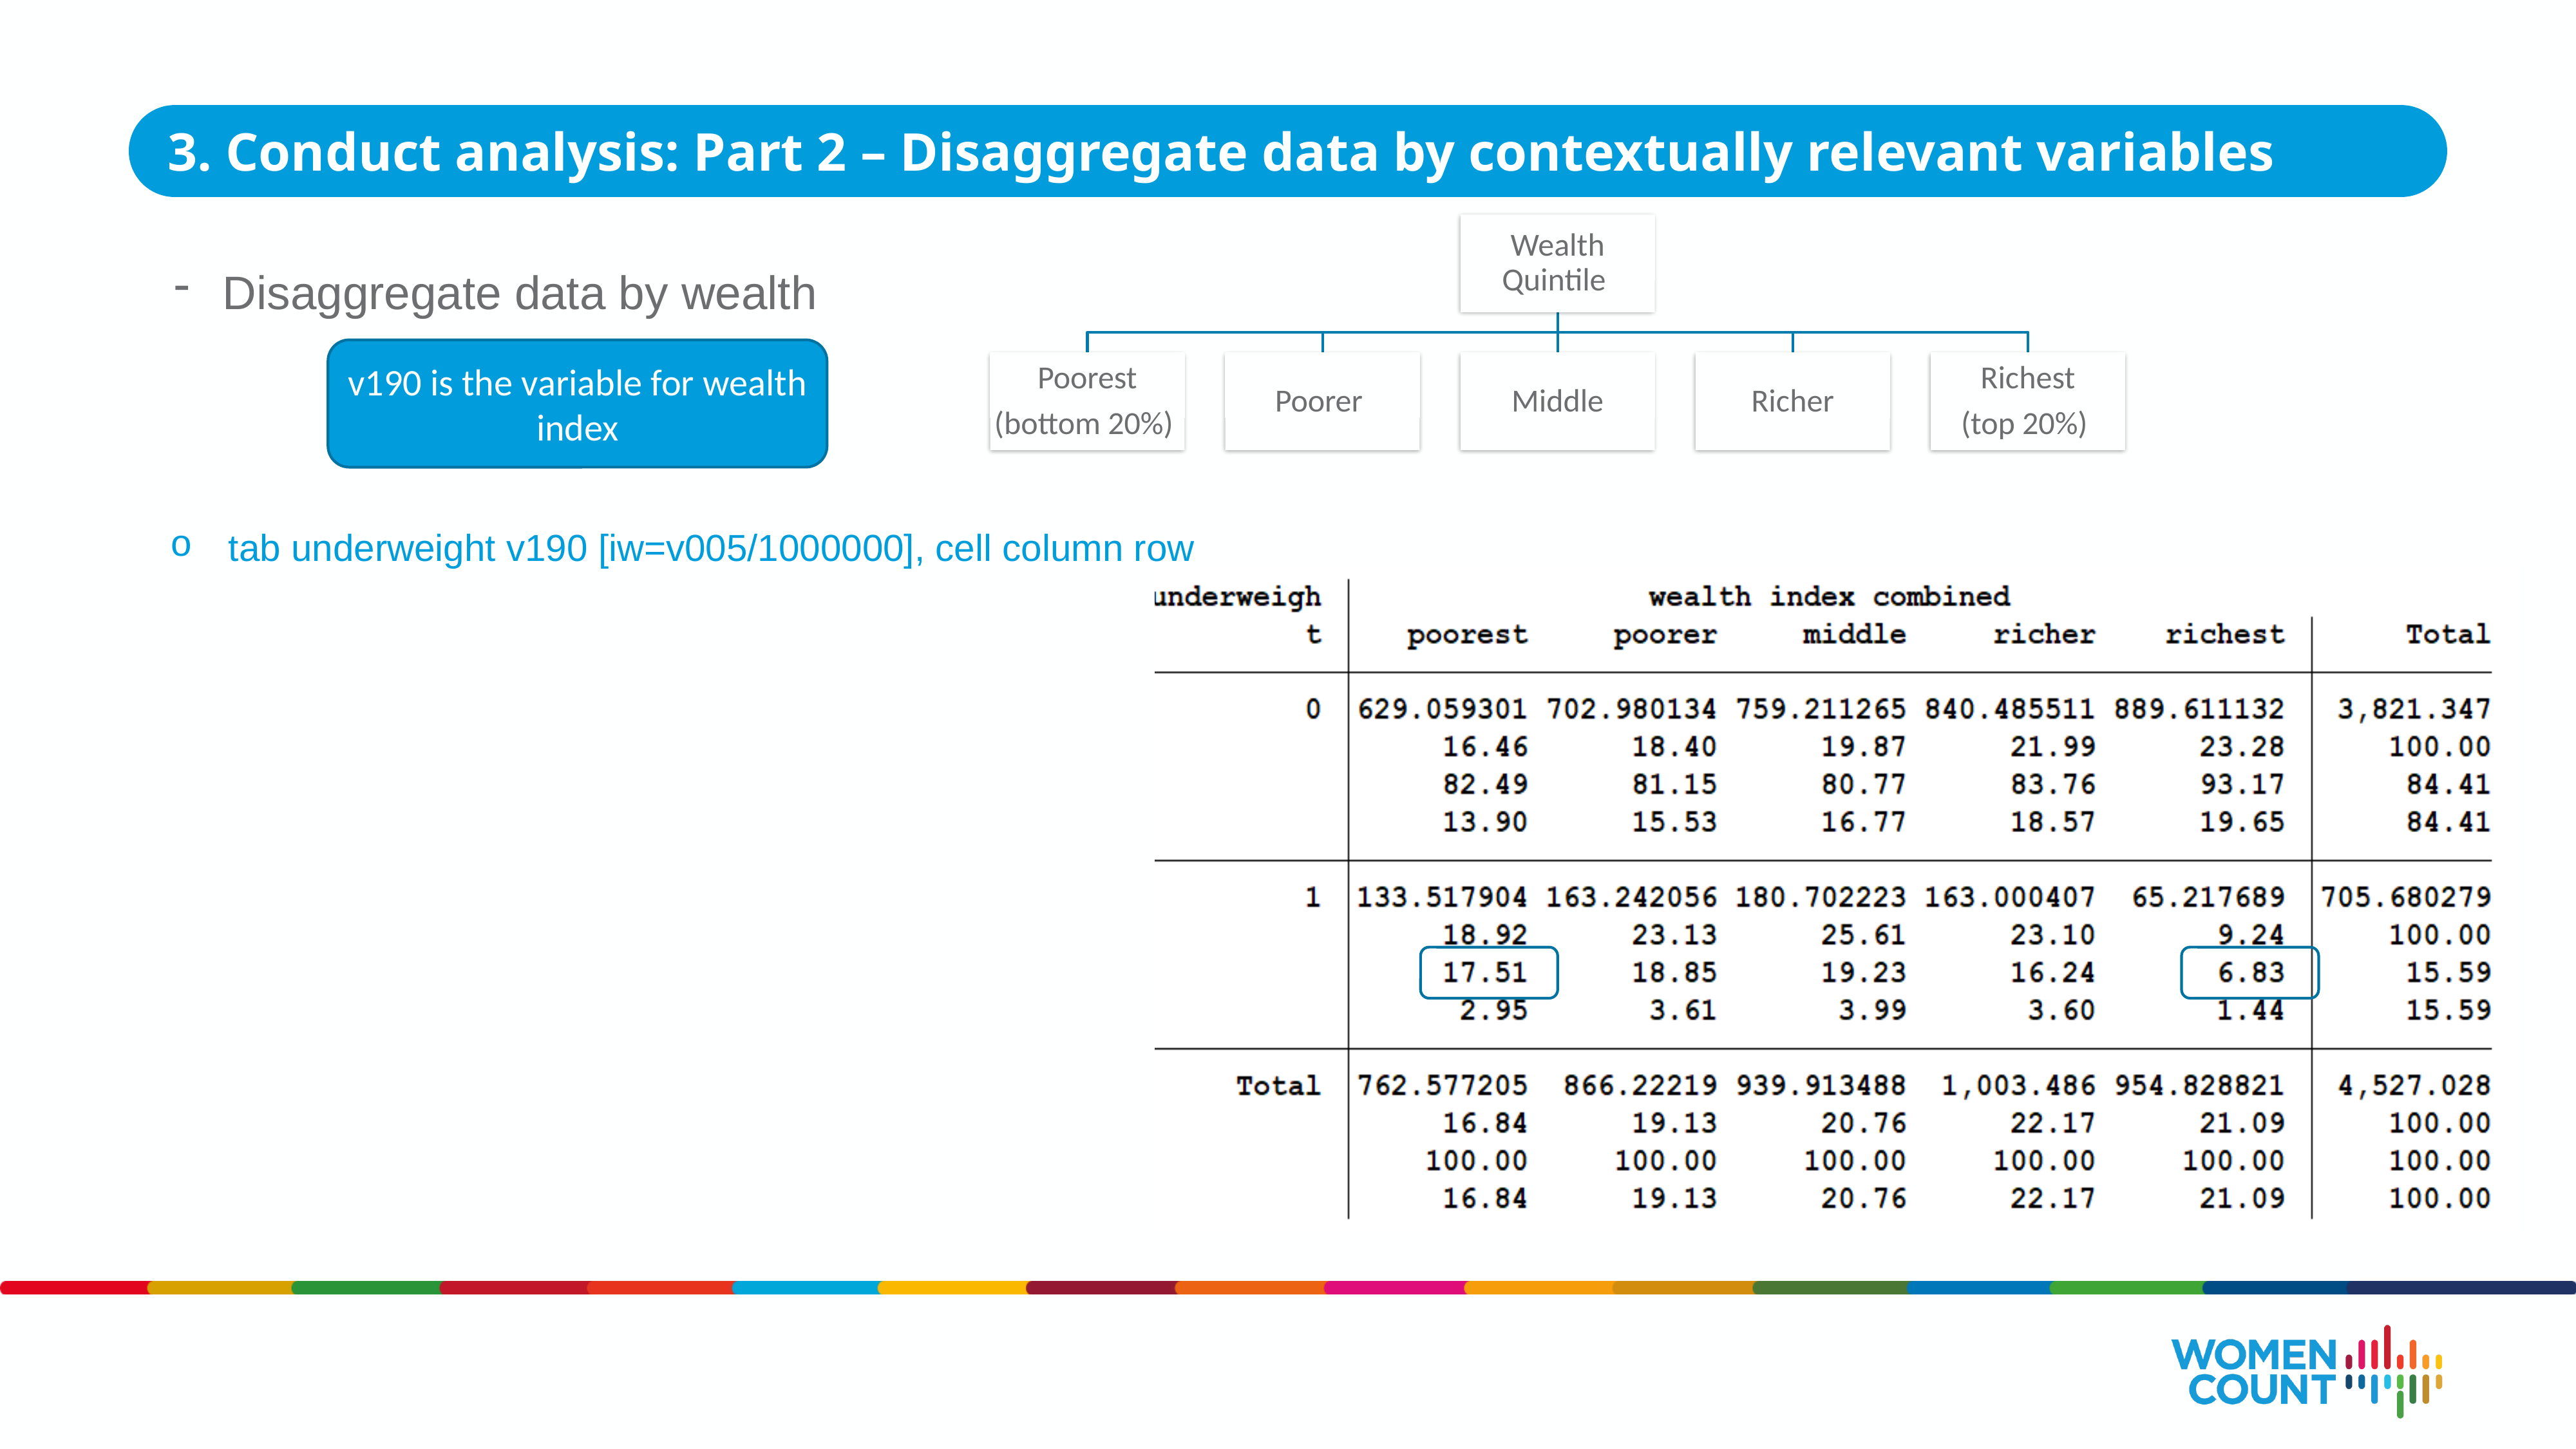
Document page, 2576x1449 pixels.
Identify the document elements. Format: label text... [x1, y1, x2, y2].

text_box v190 is the variable for wealth index [327, 338, 829, 469]
text_box tab underweight v190 [iw=v005/1000000], cell column row [102, 518, 1620, 573]
picture [1155, 565, 2518, 1232]
text_box Disaggregate data by wealth [165, 257, 987, 324]
list 3. Conduct analysis: Part 2 – Disaggregate data by contextually relevant variables [167, 119, 2411, 182]
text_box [990, 209, 2126, 455]
